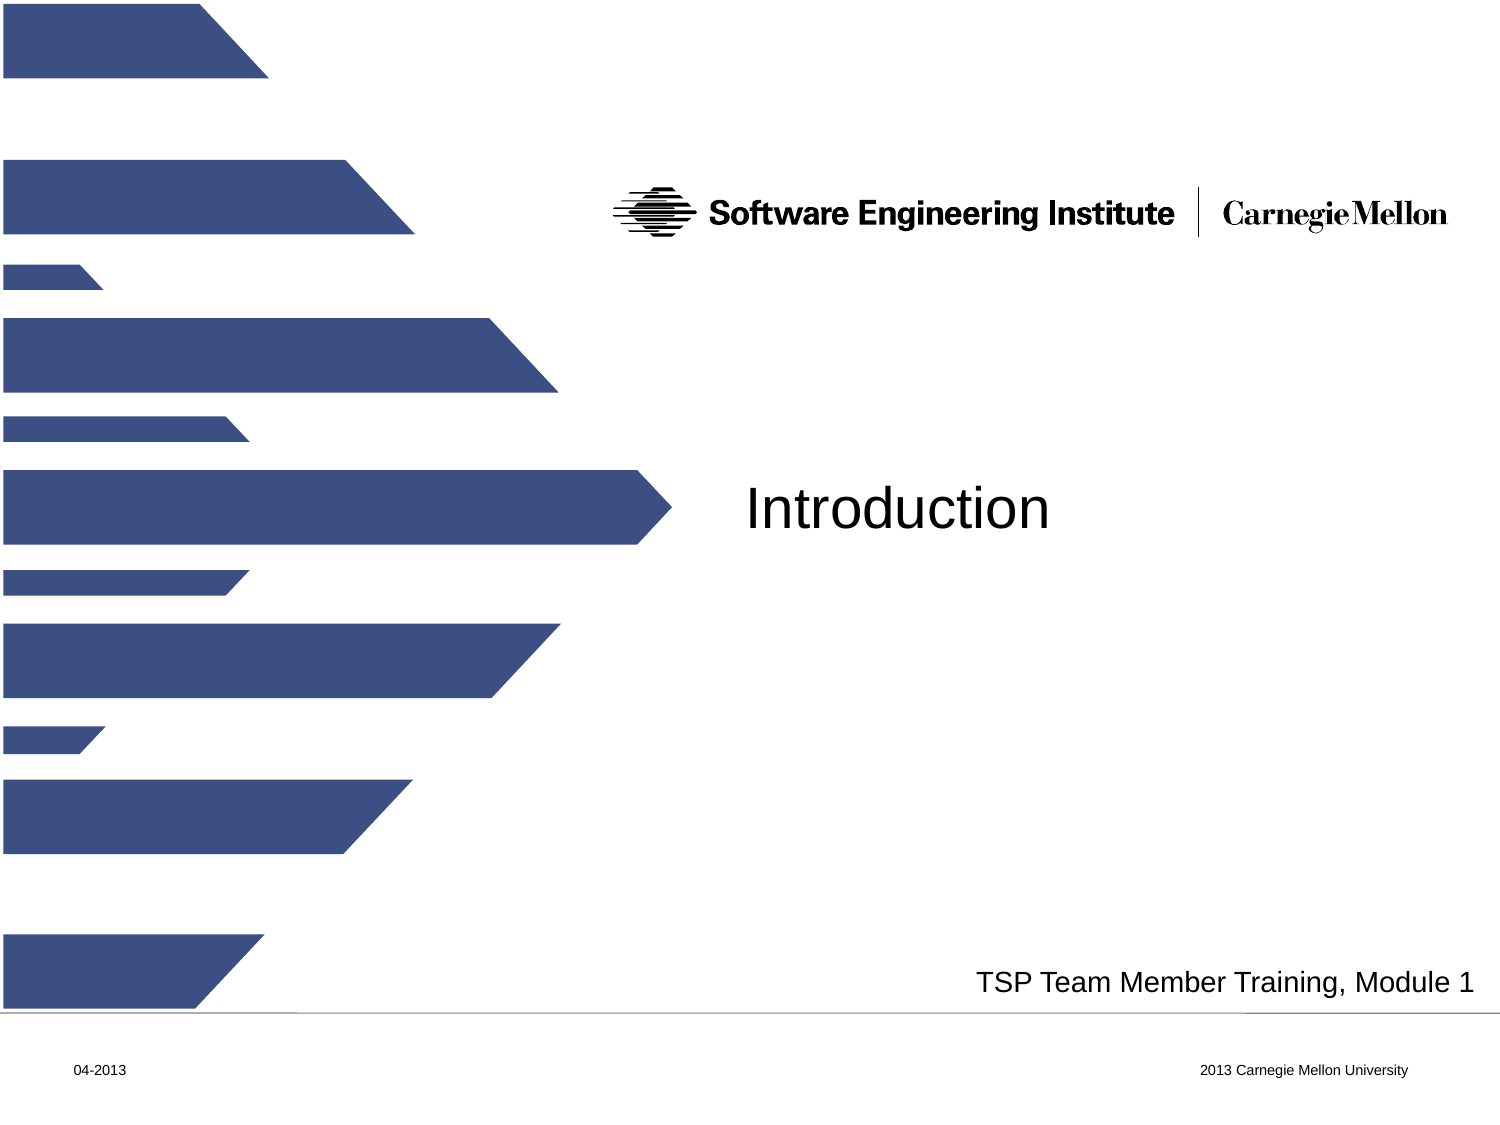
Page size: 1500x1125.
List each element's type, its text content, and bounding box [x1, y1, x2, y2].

text_box TSP Team Member Training, Module 1 [961, 955, 1491, 1006]
text_box Introduction [730, 463, 1067, 548]
text_box 04-2013 [73, 1051, 347, 1086]
